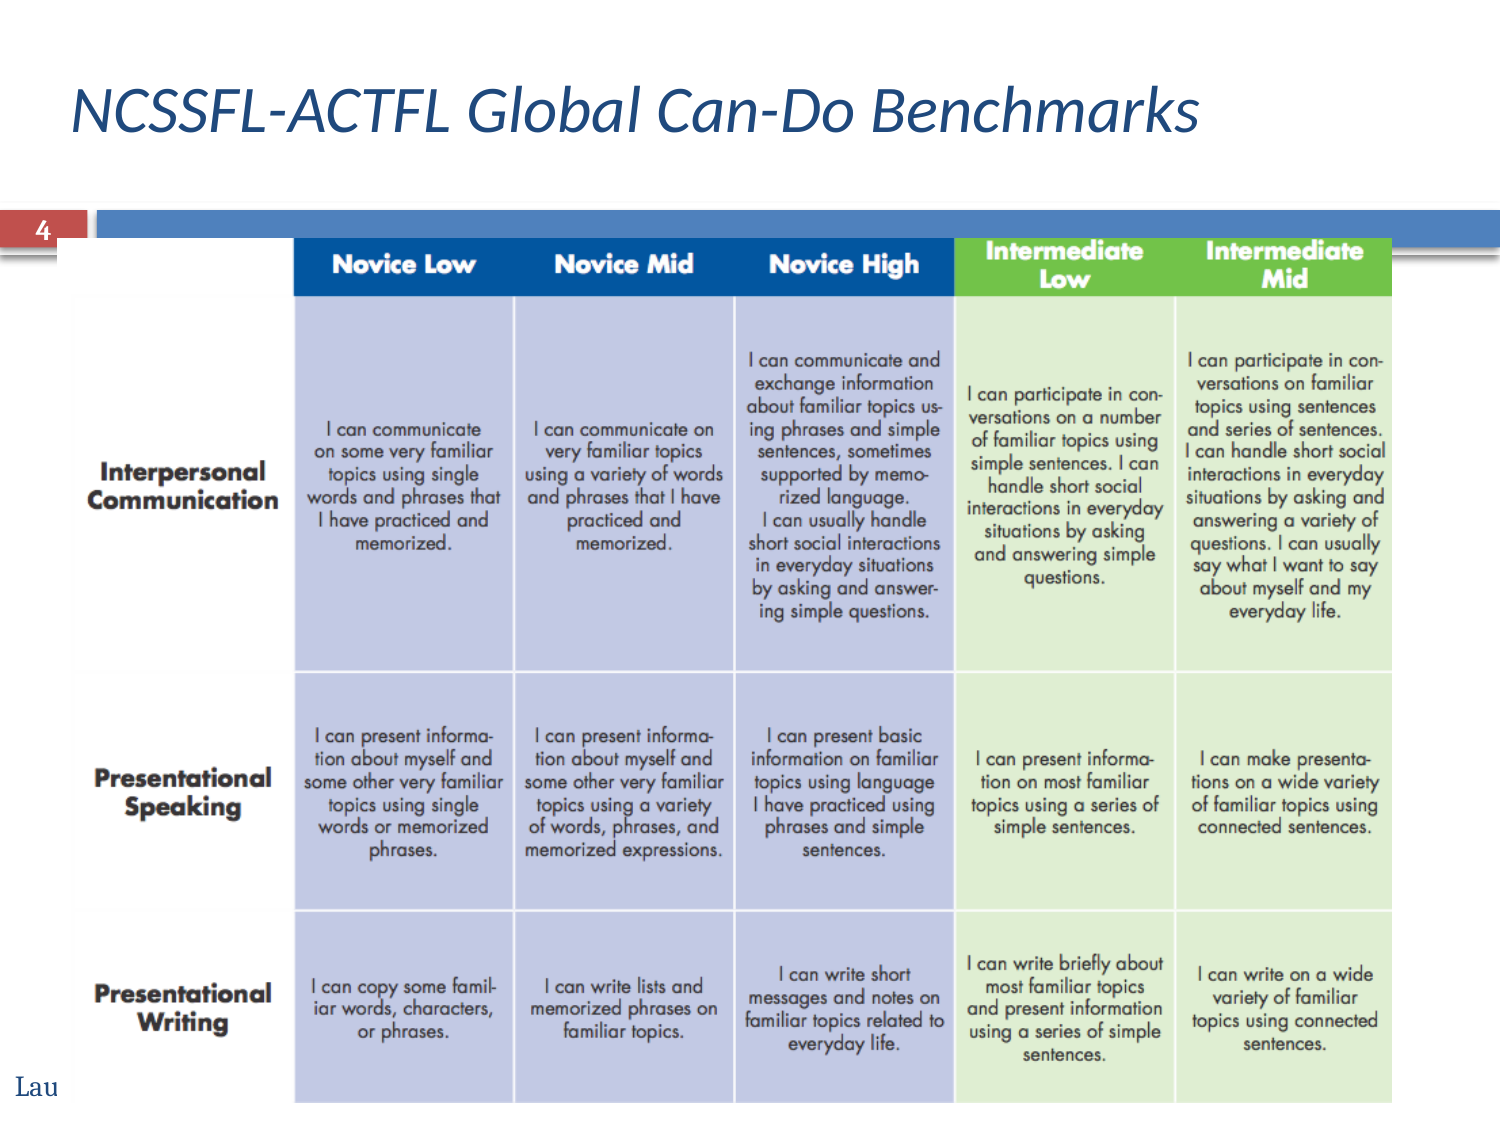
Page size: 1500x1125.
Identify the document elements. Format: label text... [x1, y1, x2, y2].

title NCSSFL-ACTFL Global Can-Do Benchmarks [55, 24, 1438, 188]
picture [57, 238, 1393, 1103]
slide_number 4 [0, 208, 88, 249]
footer Laura Terrill [0, 1054, 890, 1115]
